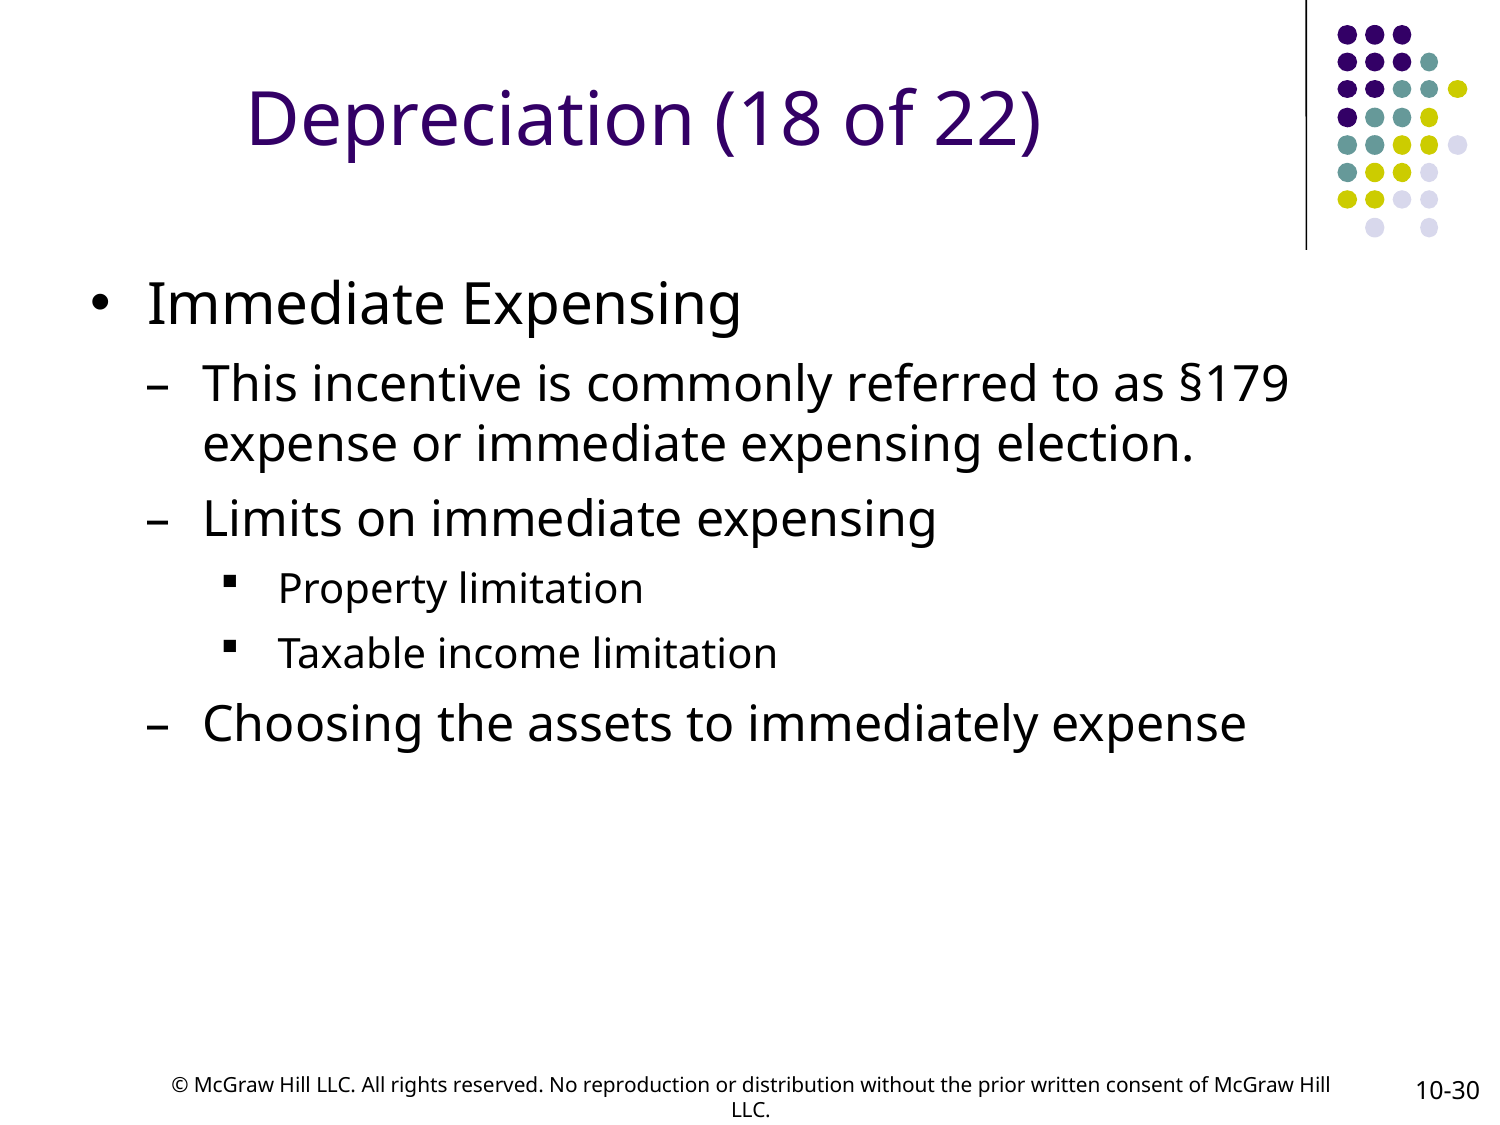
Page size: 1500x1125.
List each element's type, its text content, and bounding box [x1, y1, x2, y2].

slide_number 10-30 [1345, 1061, 1496, 1122]
list Immediate Expensing This incentive is commonly referred to as §179 expense or immediate expensing election. Limits on immediate expensing Property limitation Taxable income limitation Choosing the assets to immediately expense [75, 259, 1425, 1062]
title Depreciation (18 of 22) [32, 8, 1275, 234]
